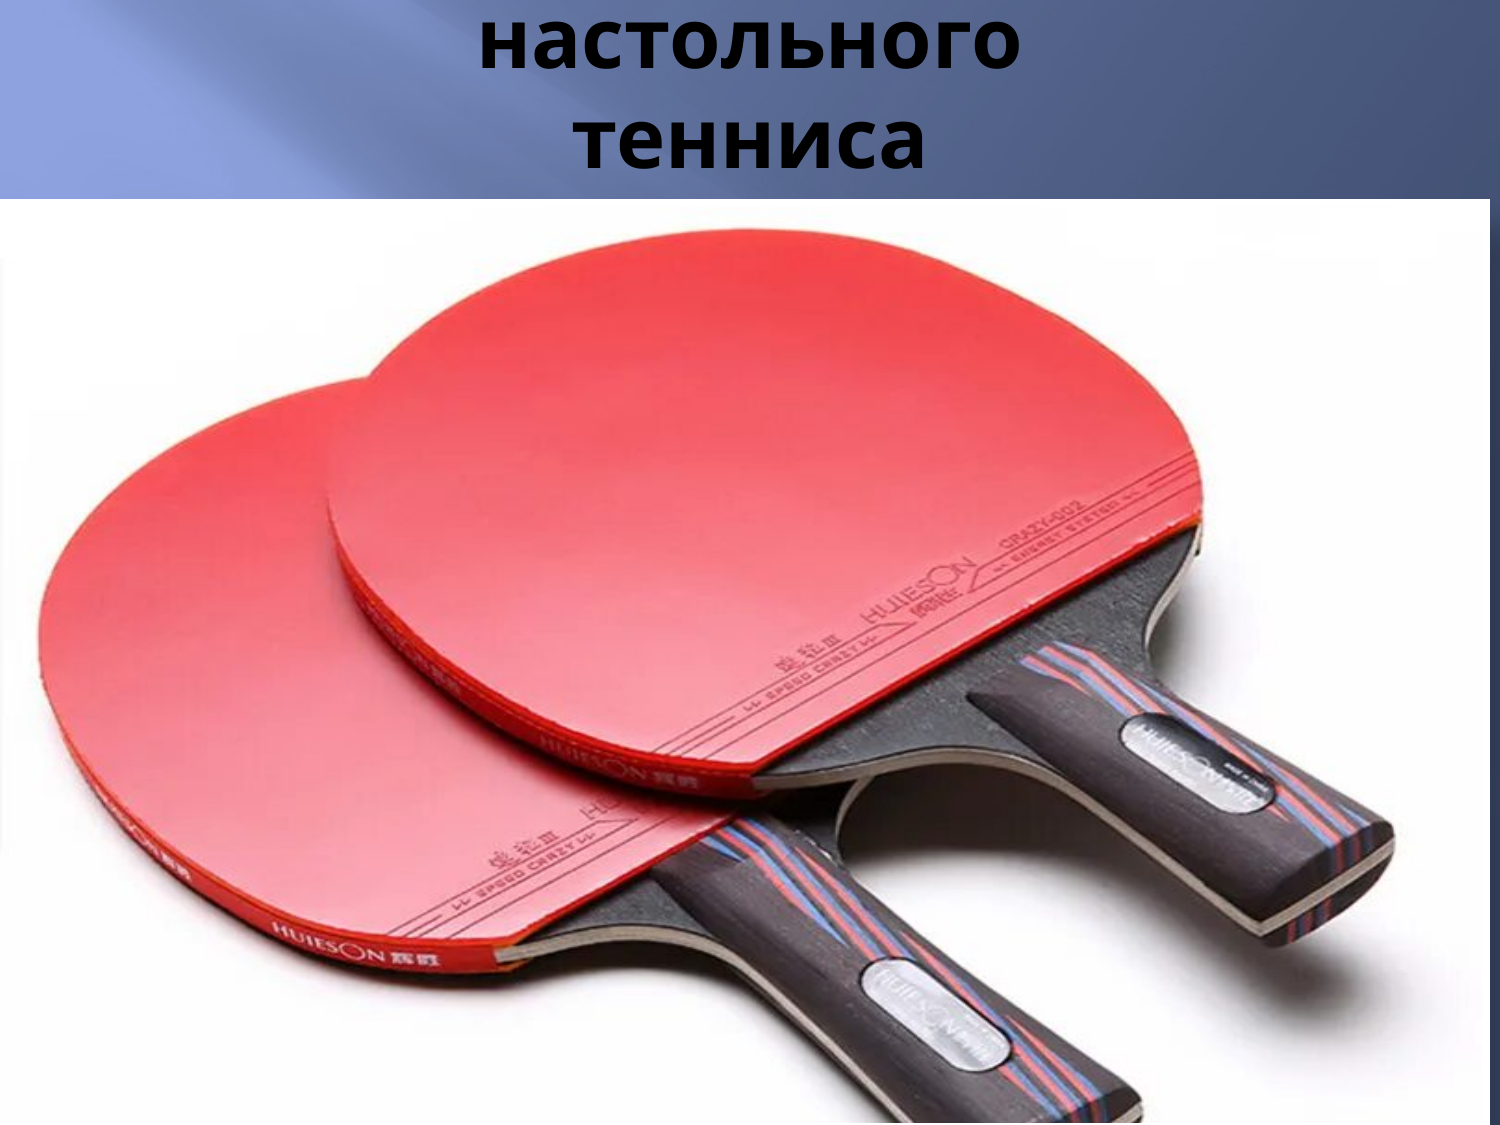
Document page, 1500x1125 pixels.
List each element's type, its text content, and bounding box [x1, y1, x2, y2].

picture [0, 206, 1483, 1124]
title Ракетка для настольного тенниса [300, 0, 1200, 186]
